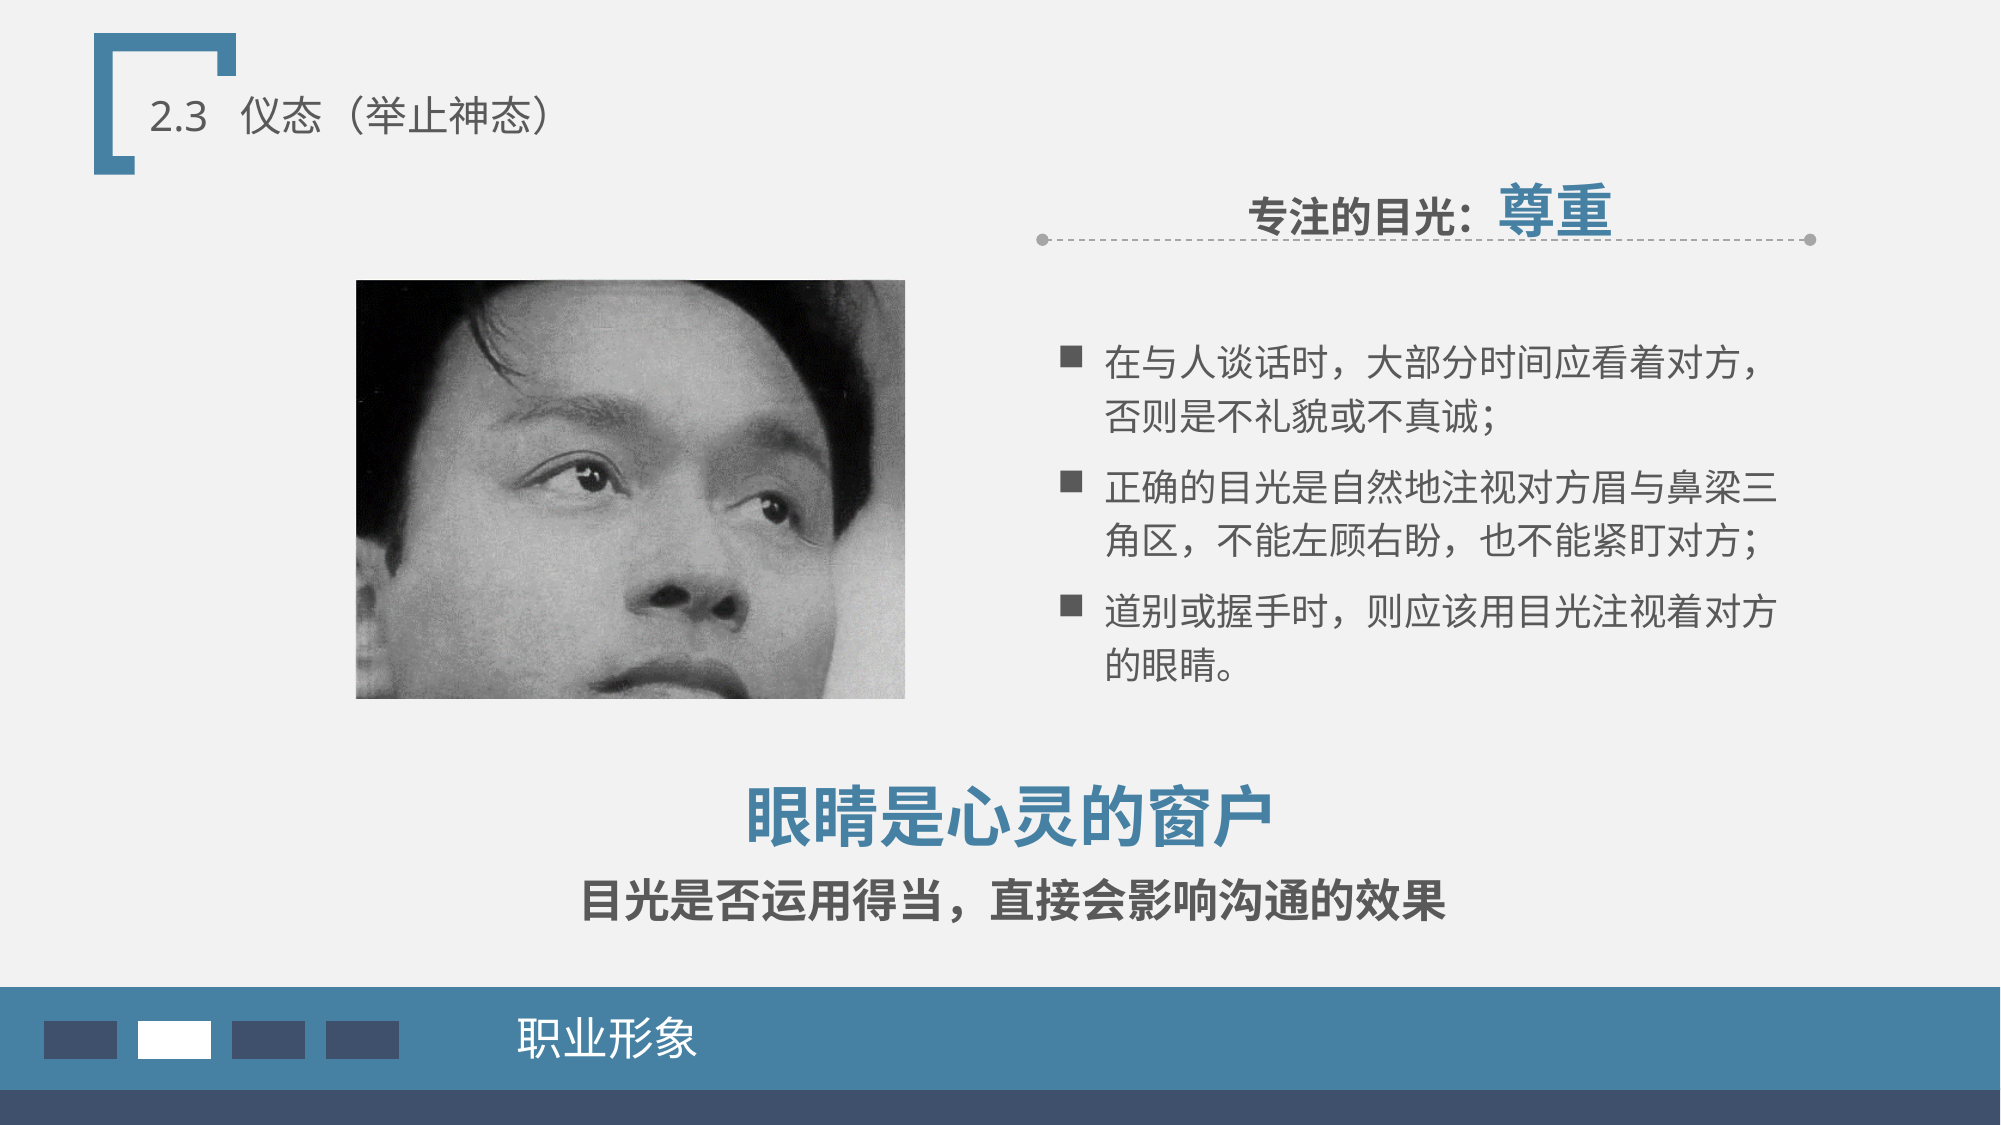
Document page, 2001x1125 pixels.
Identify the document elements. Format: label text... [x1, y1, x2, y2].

text_box 眼睛是心灵的窗户 目光是否运用得当，直接会影响沟通的效果 [215, 743, 1811, 934]
text_box 2.3 仪态（举止神态） [134, 82, 725, 148]
picture [355, 279, 906, 699]
text_box 在与人谈话时，大部分时间应看着对方，否则是不礼貌或不真诚； 正确的目光是自然地注视对方眉与鼻梁三角区，不能左顾右盼，也不能紧盯对方； 道别或握手时，则应该用目光注视着对方的眼睛。 [1042, 322, 1815, 695]
text_box 专注的目光：尊重 [1046, 132, 1815, 252]
